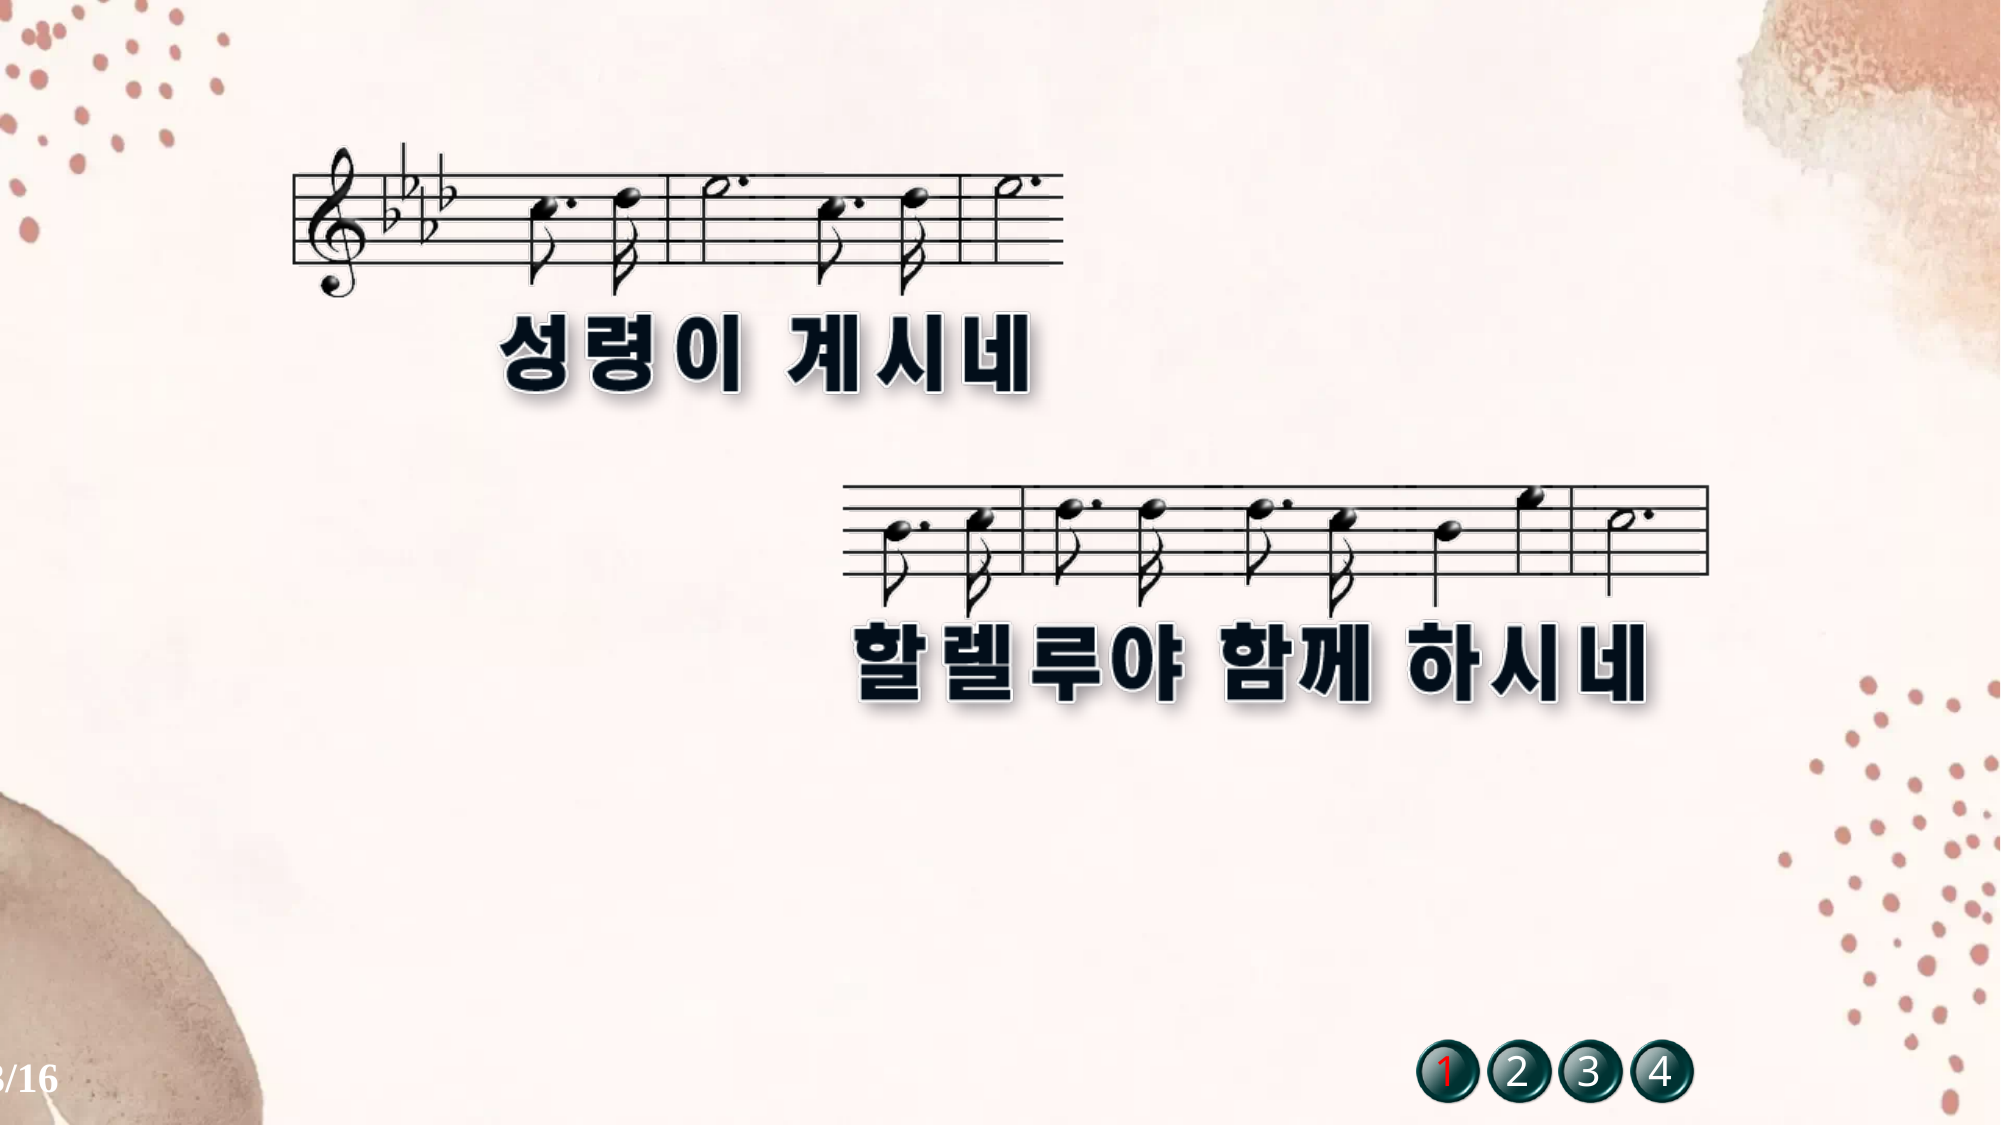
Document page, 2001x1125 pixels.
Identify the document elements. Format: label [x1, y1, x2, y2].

text_box [1484, 1035, 1555, 1106]
text_box [1555, 1035, 1626, 1106]
picture [0, 0, 2001, 1125]
text_box [1413, 1035, 1484, 1106]
text_box [1627, 1035, 1697, 1106]
